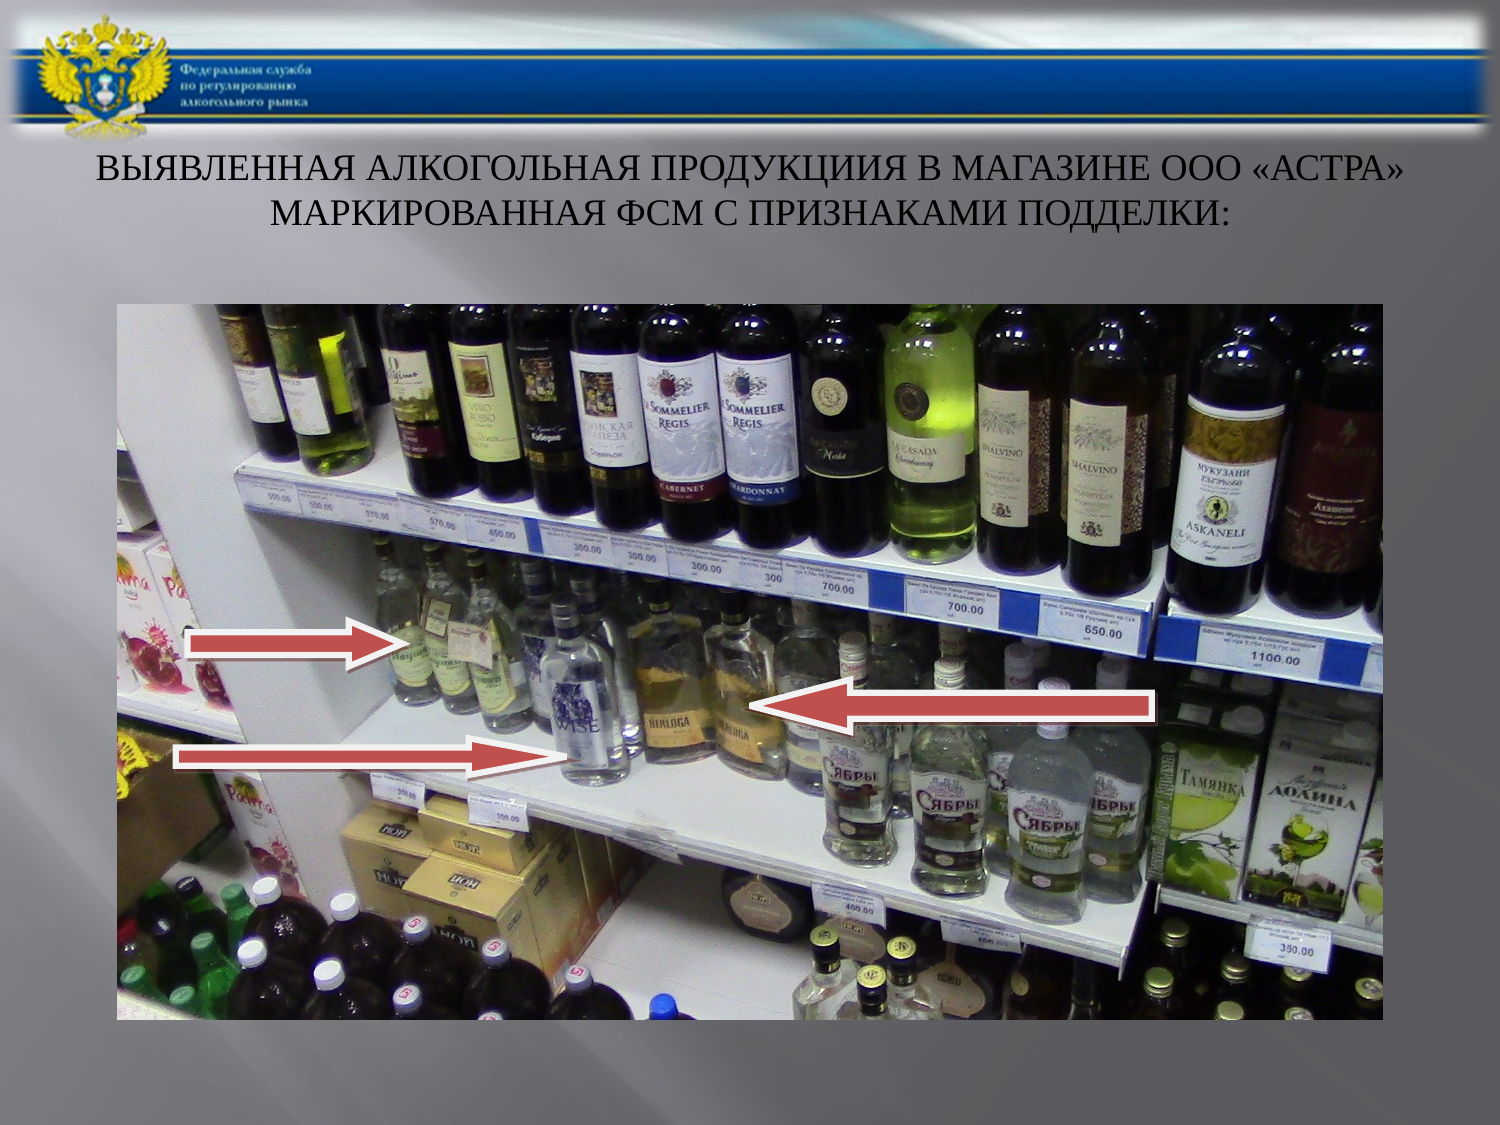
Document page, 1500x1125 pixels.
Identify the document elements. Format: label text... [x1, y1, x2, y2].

picture [116, 304, 1383, 1020]
text_box ВЫЯВЛЕННАЯ АЛКОГОЛЬНАЯ ПРОДУКЦИИЯ В МАГАЗИНЕ ООО «АСТРА» МАРКИРОВАННАЯ ФСМ С ПРИЗНАКАМИ ПОДДЕЛКИ: [0, 150, 1500, 286]
picture [0, 0, 1500, 150]
